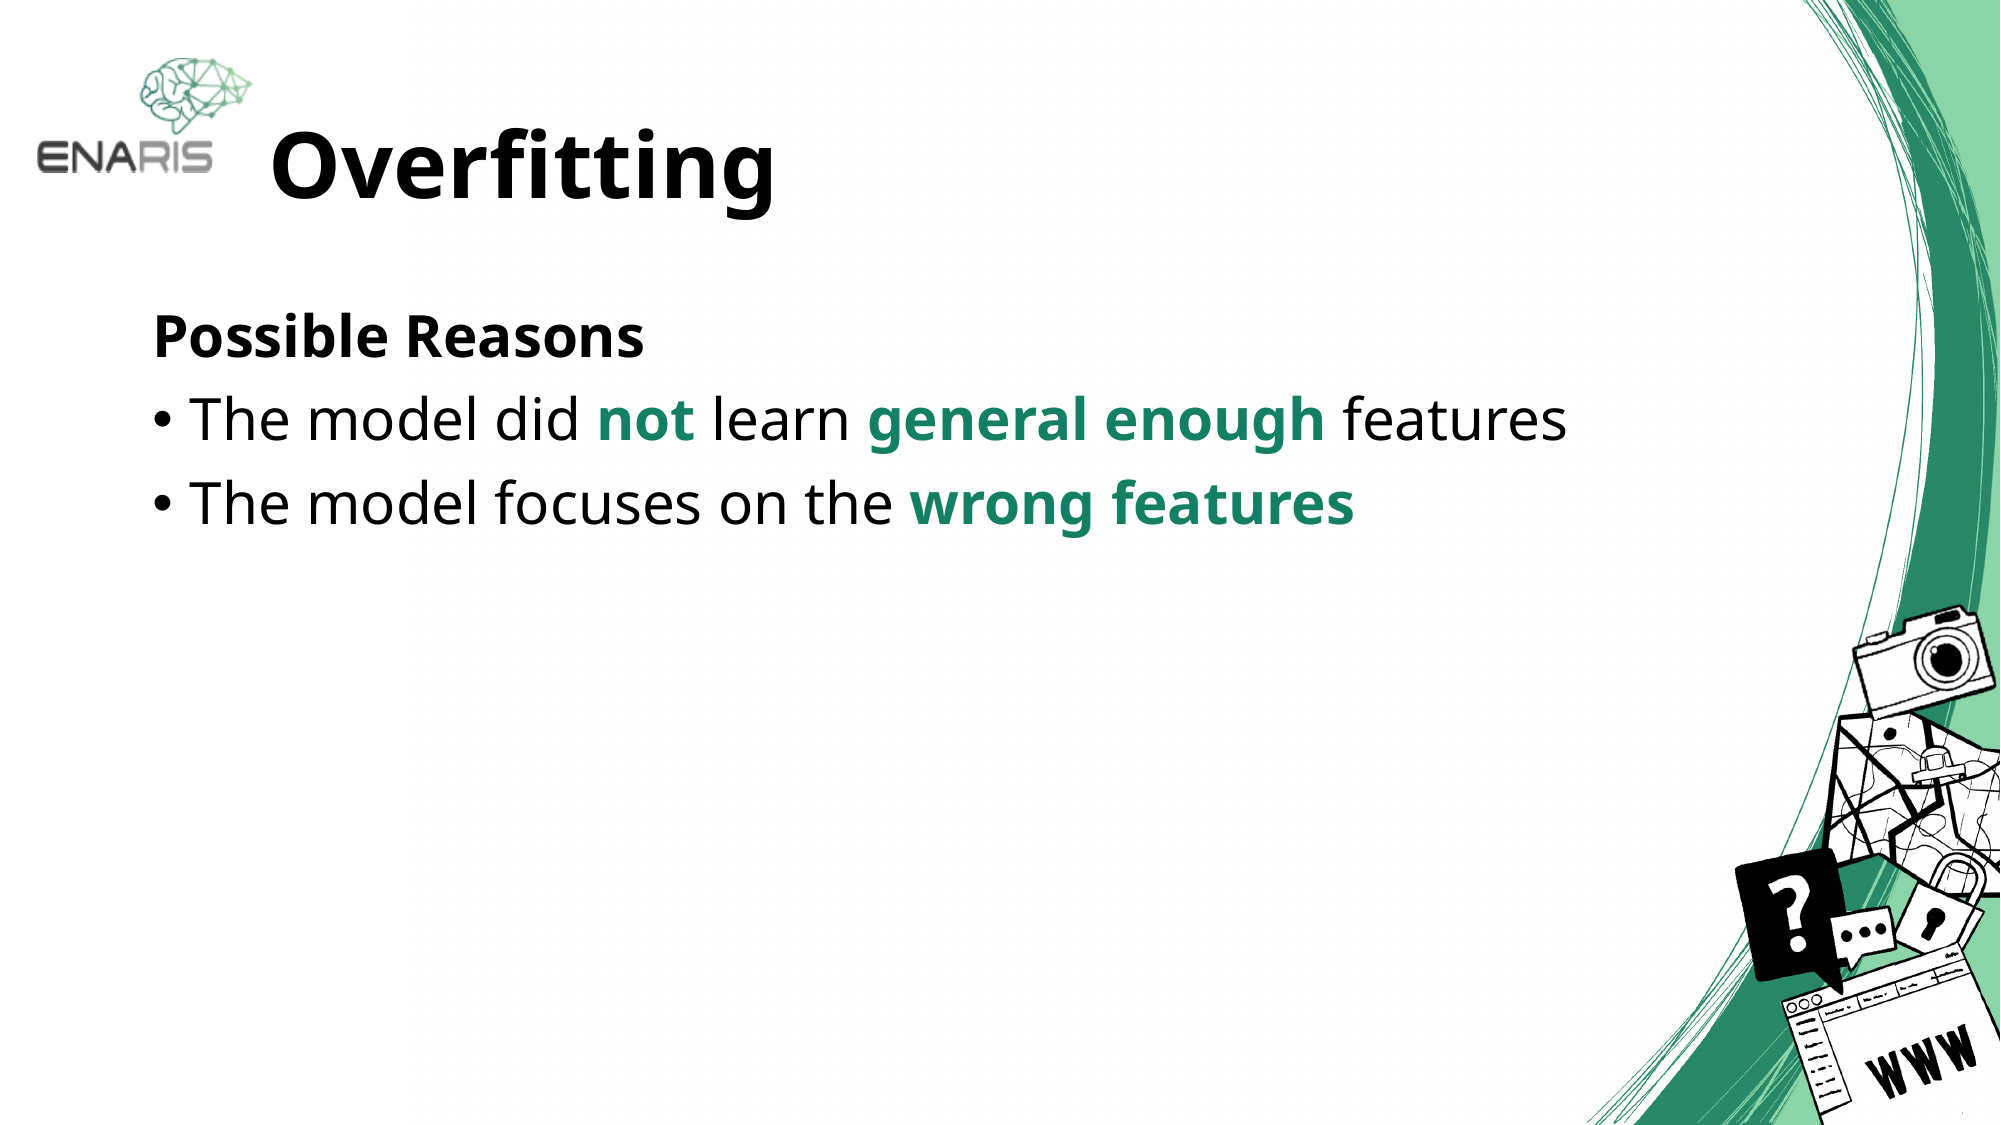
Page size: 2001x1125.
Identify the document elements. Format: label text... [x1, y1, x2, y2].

picture [37, 58, 254, 173]
list Possible Reasons The model did not learn general enough features The model focuses on the wrong features [137, 299, 1728, 1014]
title Overfitting [253, 59, 1863, 278]
picture [408, 0, 2000, 1125]
